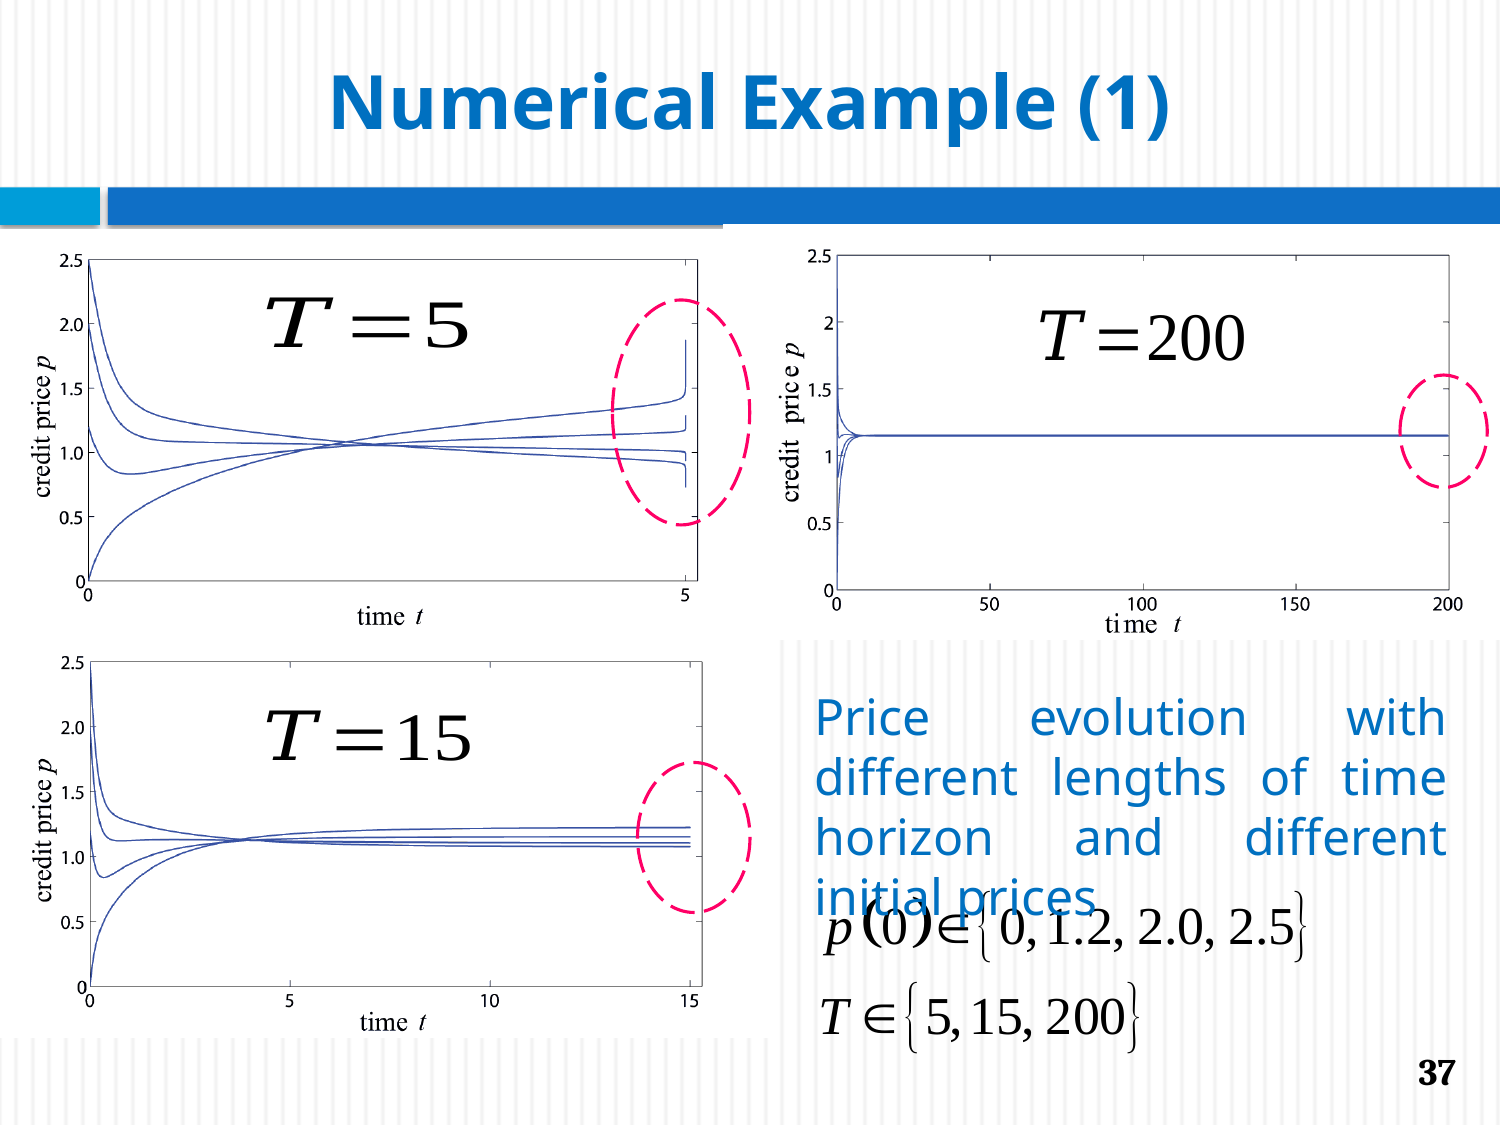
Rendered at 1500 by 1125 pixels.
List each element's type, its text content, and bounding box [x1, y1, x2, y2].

picture [0, 224, 1500, 1038]
slide_number 37 [1387, 1050, 1488, 1091]
title Numerical Example (1) [0, 48, 1500, 152]
text_box Price evolution with different lengths of time horizon and different initial prices [799, 678, 1463, 933]
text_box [812, 887, 1326, 1066]
